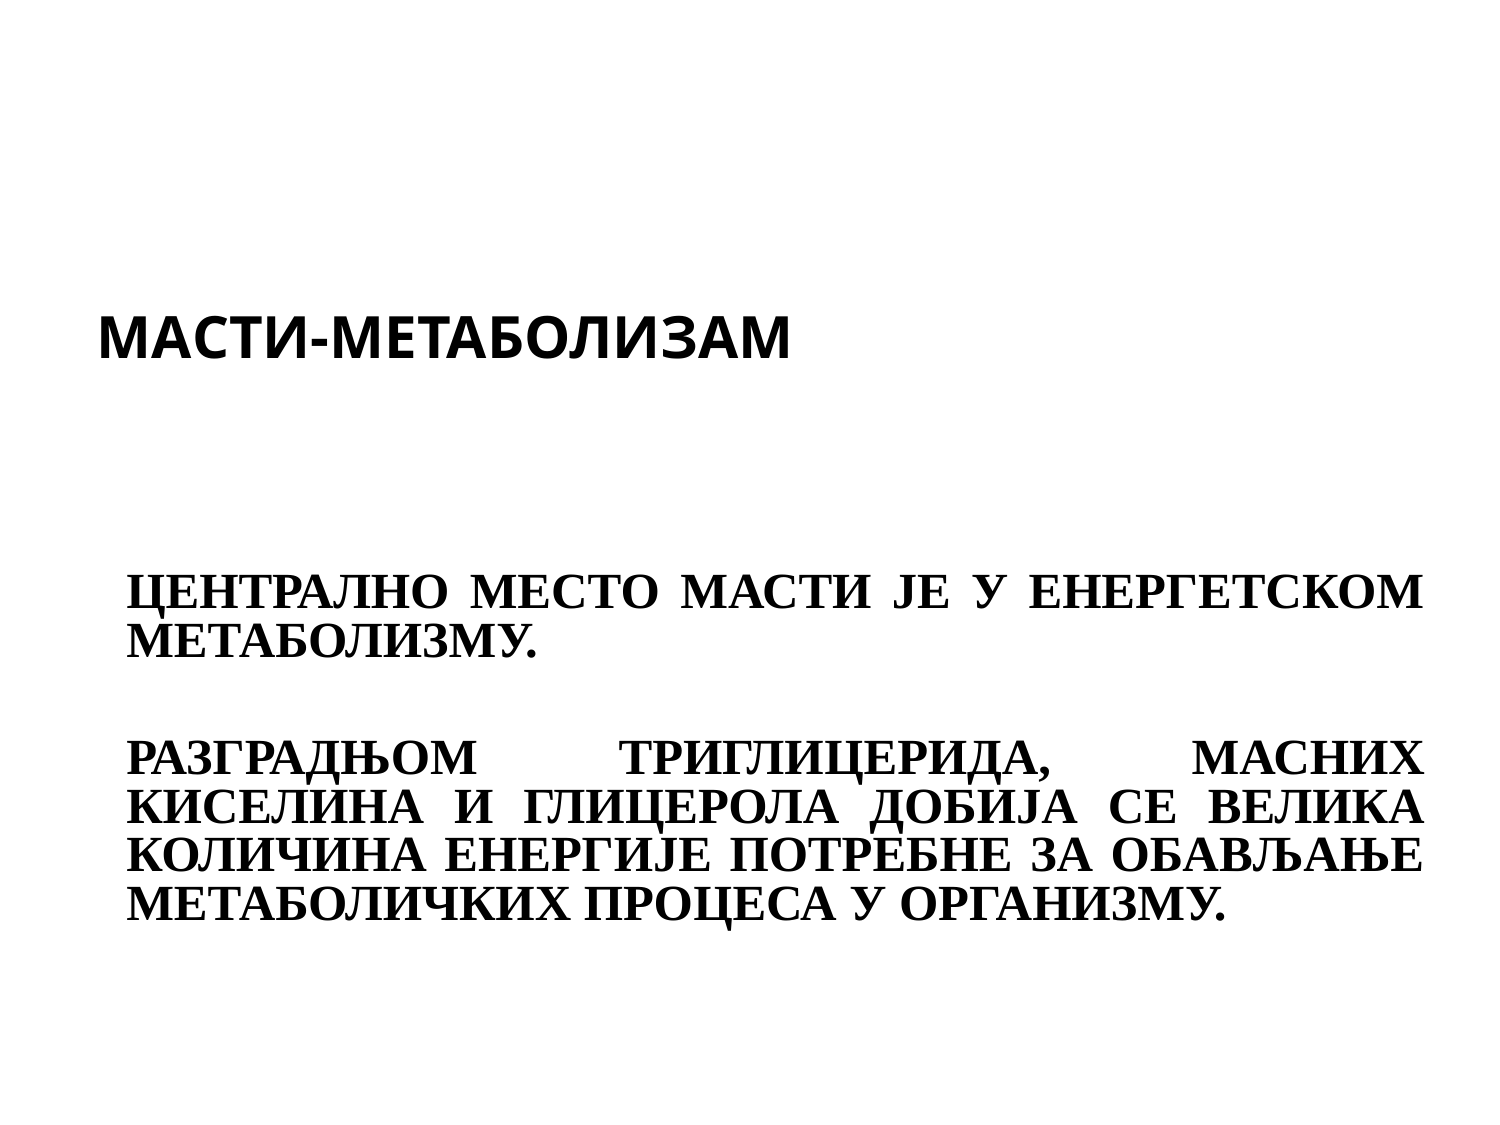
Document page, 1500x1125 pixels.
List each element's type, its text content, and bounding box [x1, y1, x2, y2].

text_box МАСТИ-МЕТАБОЛИЗАМ [82, 292, 1394, 378]
subtitle ЦЕНТРАЛНО МЕСТО МАСТИ ЈЕ У ЕНЕРГЕТСКОМ МЕТАБОЛИЗМУ. РАЗГРАДЊОМ ТРИГЛИЦЕРИДА, МАСНИХ КИСЕЛИНА И ГЛИЦЕРОЛА ДОБИЈА СЕ ВЕЛИКА КОЛИЧИНА ЕНЕРГИЈЕ ПОТРЕБНЕ ЗА ОБАВЉАЊЕ МЕТАБОЛИЧКИХ ПРОЦЕСА У ОРГАНИЗМУ. [82, 562, 1441, 1024]
